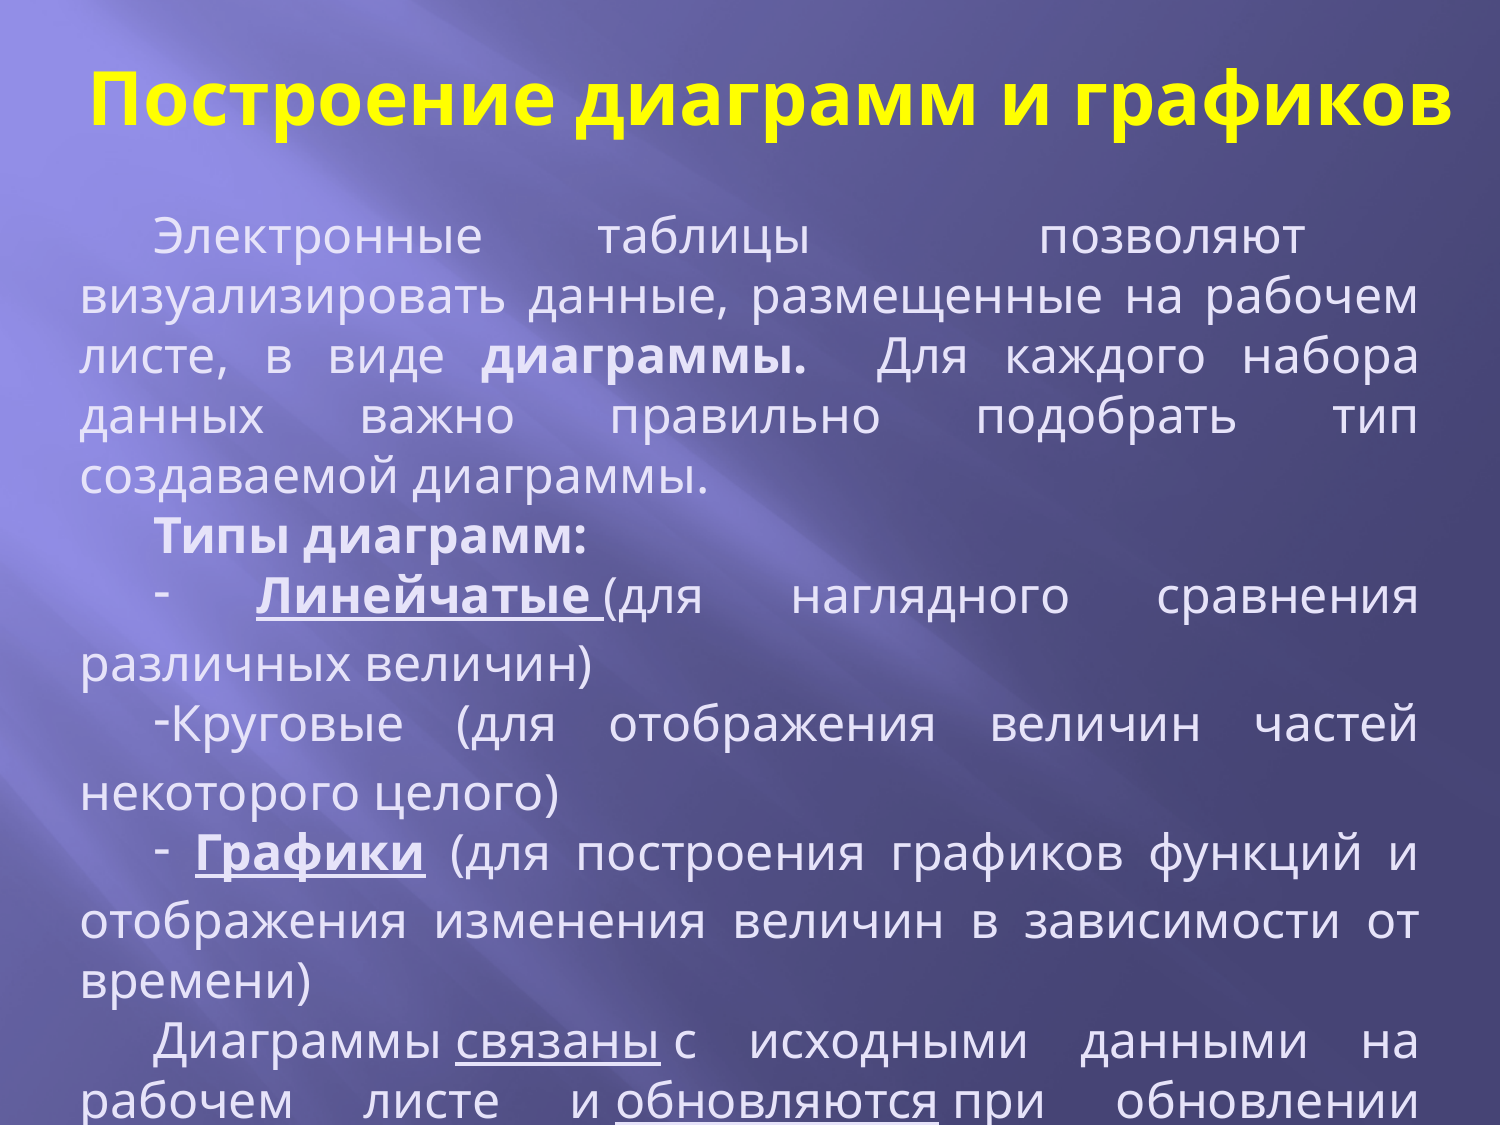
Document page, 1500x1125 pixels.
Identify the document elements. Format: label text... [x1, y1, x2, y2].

text_box Построение диаграмм и графиков [73, 42, 1471, 148]
text_box Электронные таблицы позволяют визуализировать данные, размещенные на рабочем листе, в виде диаграммы. Для каждого набора данных важно правильно подобрать тип создаваемой диаграммы. Типы диаграмм: Линейчатые (для наглядного сравнения различных величин) Круговые (для отображения величин частей некоторого целого) Графики (для построения графиков функций и отображения изменения величин в зависимости от времени) Диаграммы связаны с исходными данными на рабочем листе и обновляются при обновлении данных на рабочем листе. [64, 196, 1436, 1125]
